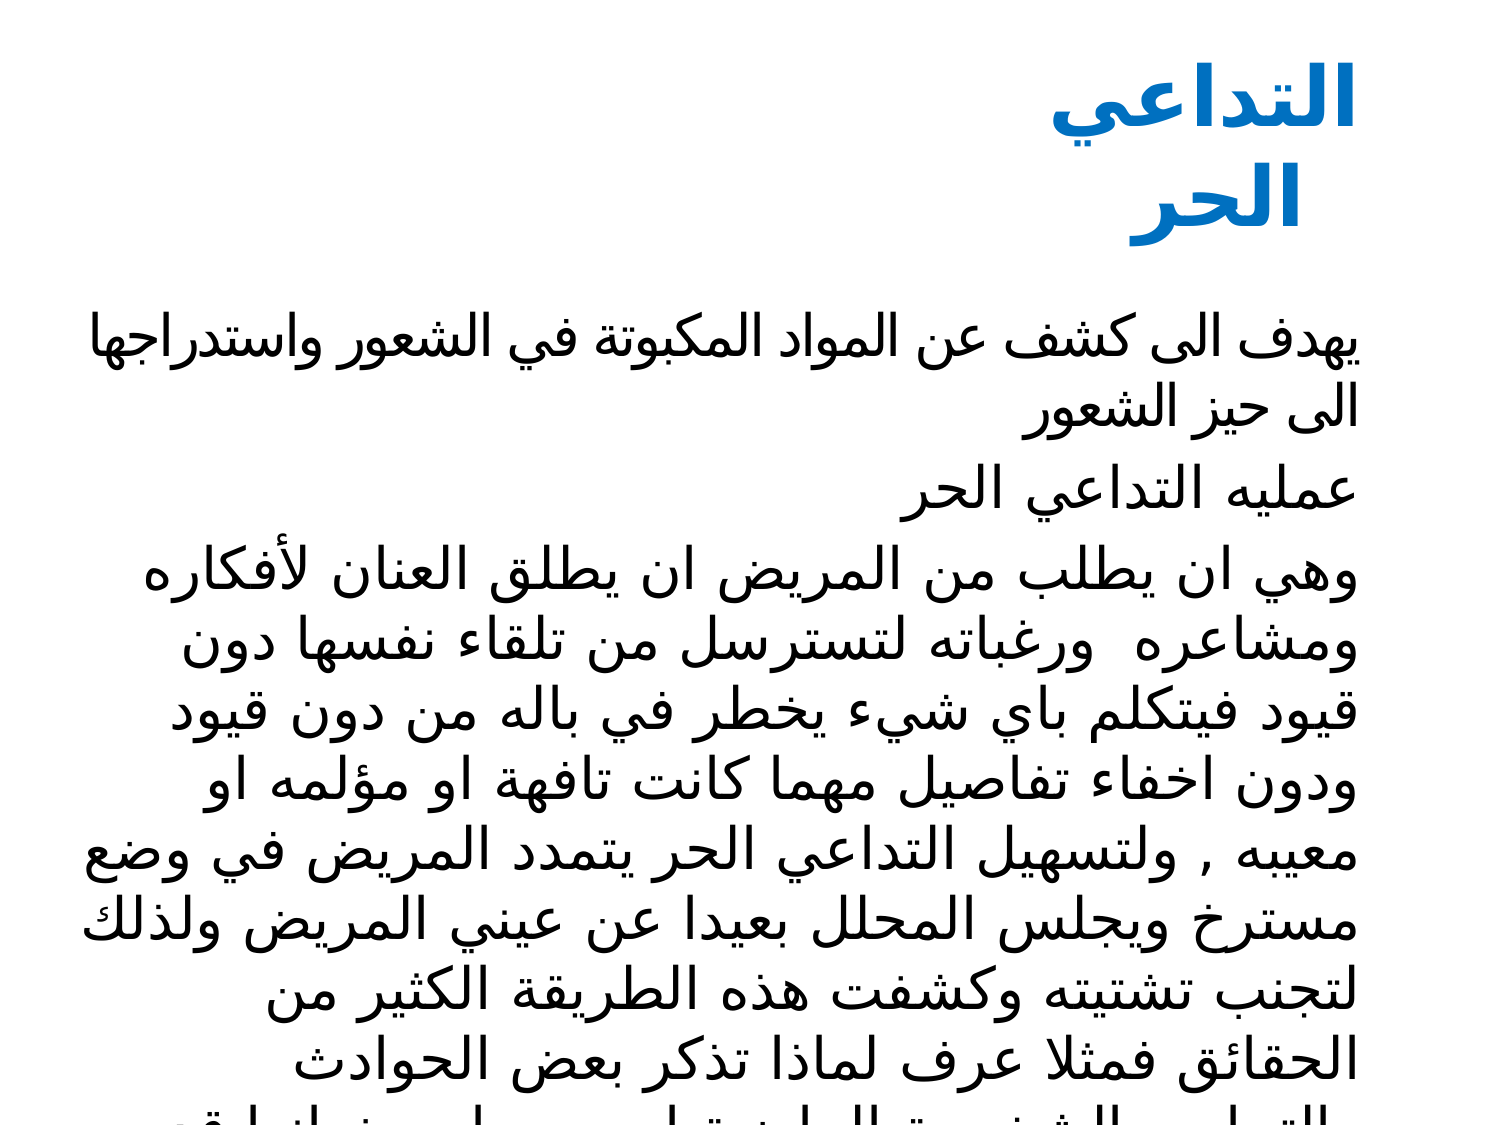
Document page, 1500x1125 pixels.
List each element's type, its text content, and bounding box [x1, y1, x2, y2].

text_box التداعي الحر [948, 64, 1461, 222]
text_box يهدف الى كشف عن المواد المكبوتة في الشعور واستدراجها الى حيز الشعور عمليه التداعي الحر وهي ان يطلب من المريض ان يطلق العنان لأفكاره ومشاعره ورغباته لتسترسل من تلقاء نفسها دون قيود فيتكلم باي شيء يخطر في باله من دون قيود ودون اخفاء تفاصيل مهما كانت تافهة او مؤلمه او معيبه , ولتسهيل التداعي الحر يتمدد المريض في وضع مسترخ ويجلس المحلل بعيدا عن عيني المريض ولذلك لتجنب تشتيته وكشفت هذه الطريقة الكثير من الحقائق فمثلا عرف لماذا تذكر بعض الحوادث والتجارب الشخصية الماضية امر صعبا حيث انها قد تكون مؤلمة او مشينة للنفس ولذلك تنسى بالتالي تذكرها مرة اخرى امر شاق. [63, 290, 1376, 1047]
